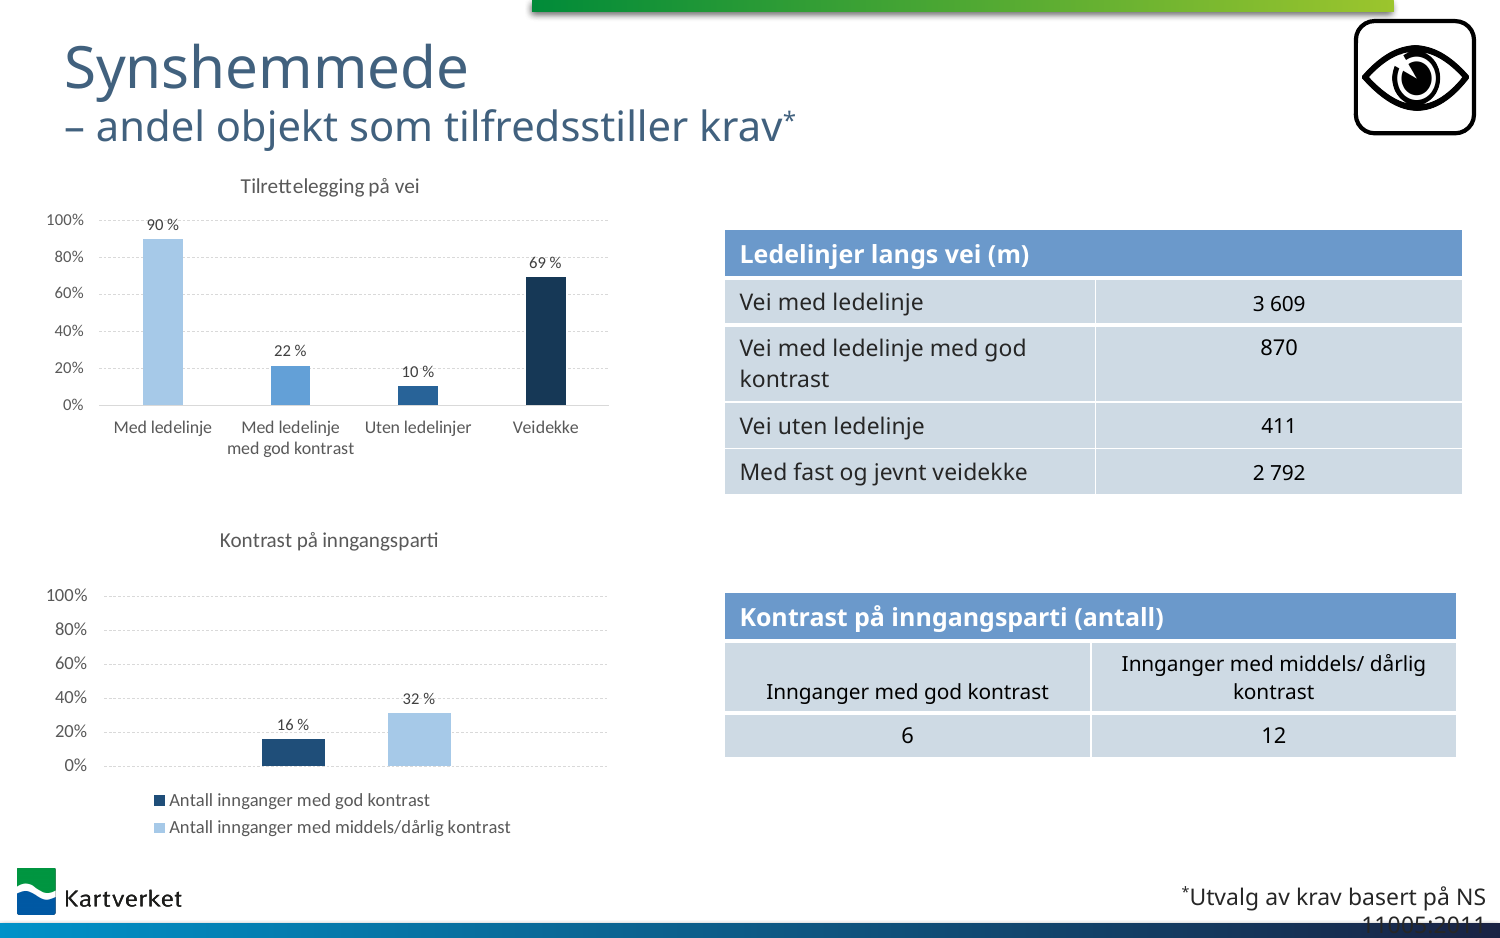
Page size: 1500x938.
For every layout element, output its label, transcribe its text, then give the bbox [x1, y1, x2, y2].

table_cell 2 792 [1096, 449, 1462, 494]
table_cell Vei med ledelinje med god kontrast [725, 327, 1095, 401]
table_cell 3 609 [1096, 280, 1462, 323]
table_header Ledelinjer langs vei (m) [725, 230, 1462, 276]
table_cell Vei med ledelinje [725, 280, 1095, 323]
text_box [1355, 20, 1475, 134]
table_cell 12 [1092, 715, 1456, 757]
text_box Synshemmede – andel objekt som tilfredsstiller krav* [49, 24, 1431, 158]
table_header Kontrast på inngangsparti (antall) [725, 593, 1456, 639]
table_cell 870 [1096, 327, 1462, 401]
text_box *Utvalg av krav basert på NS 11005:2011 [1068, 873, 1500, 938]
table_cell Innganger med god kontrast [725, 643, 1090, 711]
picture [41, 166, 619, 492]
table_cell Vei uten ledelinje [725, 403, 1095, 448]
picture [41, 520, 618, 846]
table_cell Med fast og jevnt veidekke [725, 449, 1095, 494]
table_cell 6 [725, 715, 1090, 757]
table_cell 411 [1096, 403, 1462, 448]
table_cell Innganger med middels/ dårlig kontrast [1092, 643, 1456, 711]
